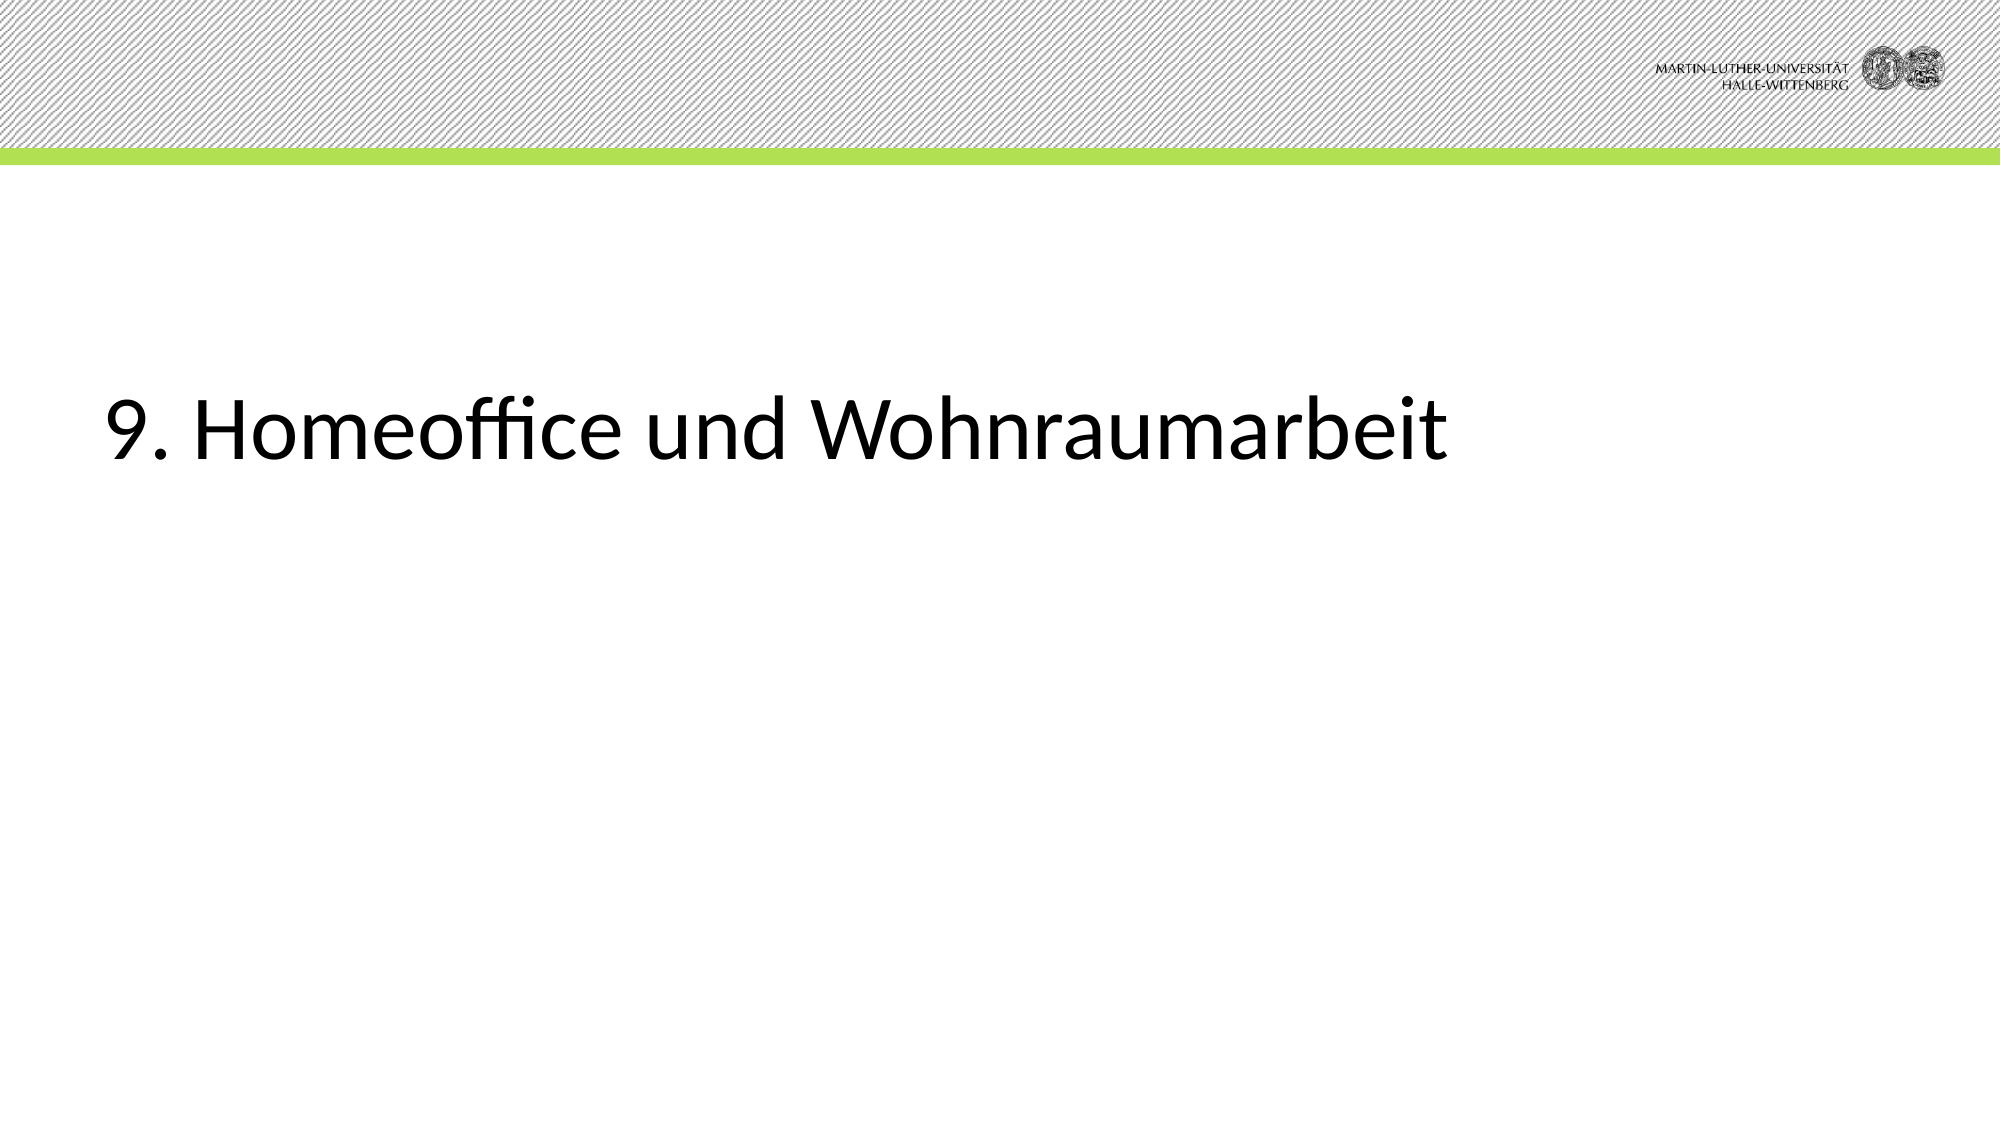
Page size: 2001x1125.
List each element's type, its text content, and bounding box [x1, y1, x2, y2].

picture [0, 0, 2000, 148]
title 9. Homeoffice und Wohnraumarbeit [102, 244, 1876, 615]
